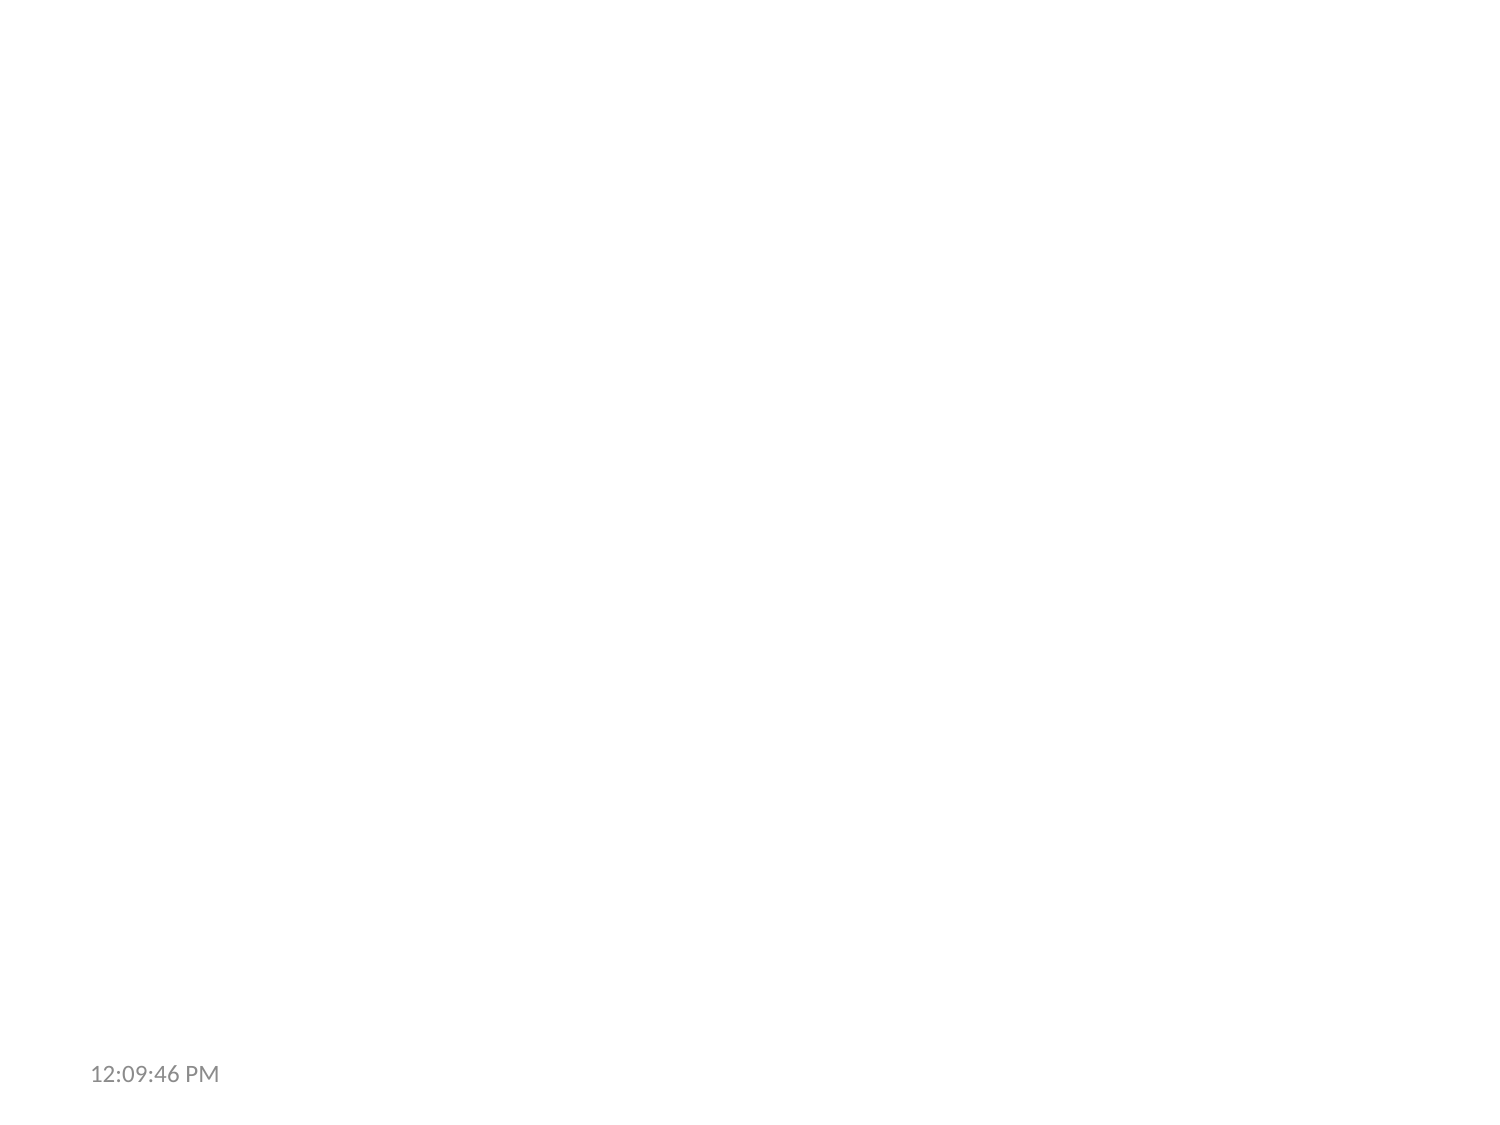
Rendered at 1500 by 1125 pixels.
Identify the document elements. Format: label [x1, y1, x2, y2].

slide_number [75, 1042, 425, 1103]
